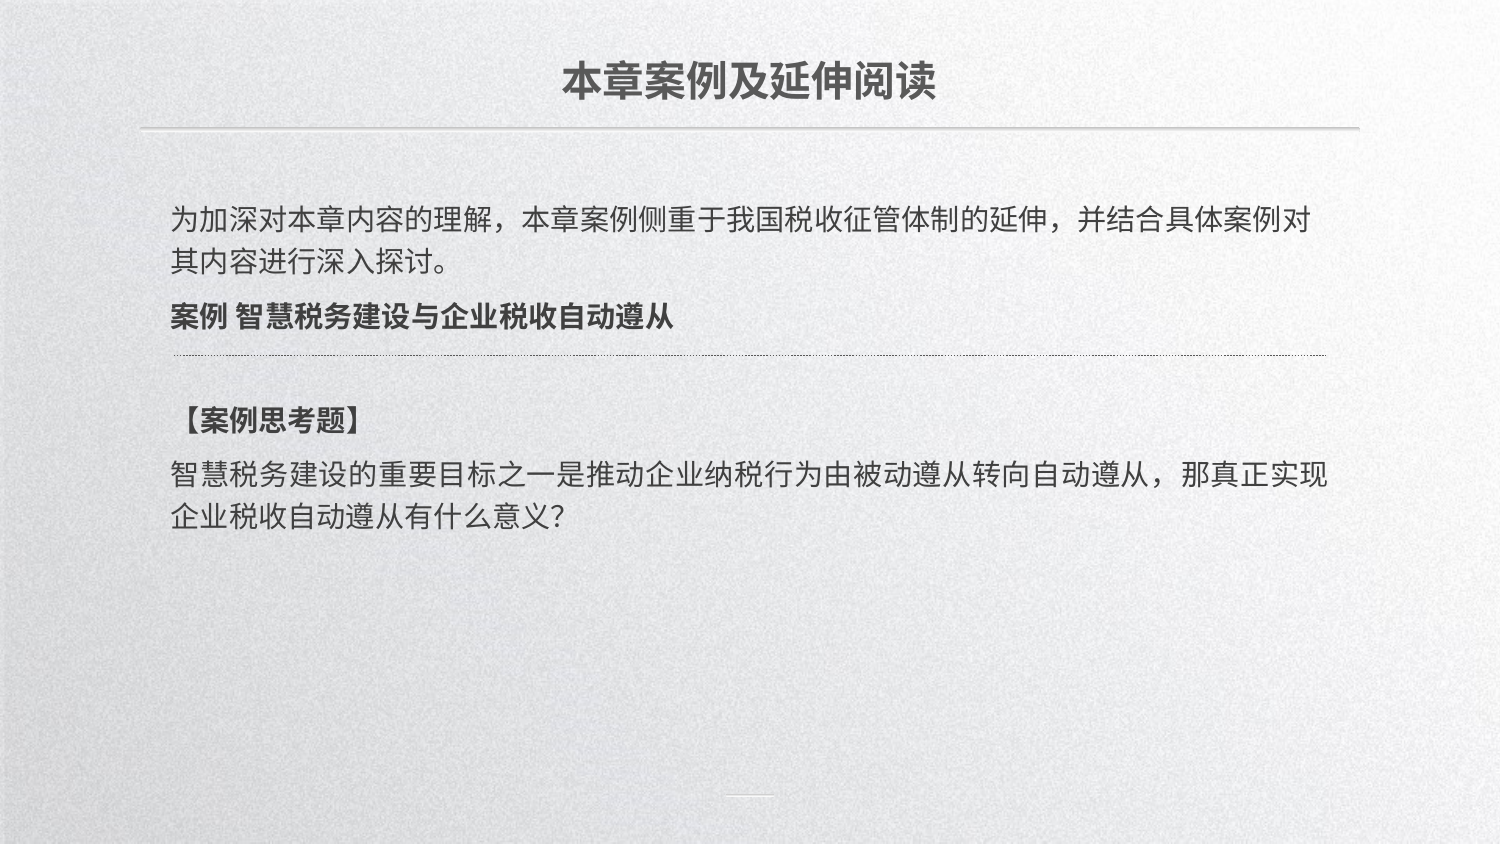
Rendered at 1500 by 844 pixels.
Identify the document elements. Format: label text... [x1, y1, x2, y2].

picture [0, 0, 1500, 844]
text_box 本章案例及延伸阅读 [459, 49, 1038, 111]
text_box 为加深对本章内容的理解，本章案例侧重于我国税收征管体制的延伸，并结合具体案例对其内容进行深入探讨。 案例 智慧税务建设与企业税收自动遵从 [159, 188, 1341, 339]
text_box 【案例思考题】 智慧税务建设的重要目标之一是推动企业纳税行为由被动遵从转向自动遵从，那真正实现企业税收自动遵从有什么意义？ [159, 389, 1341, 649]
